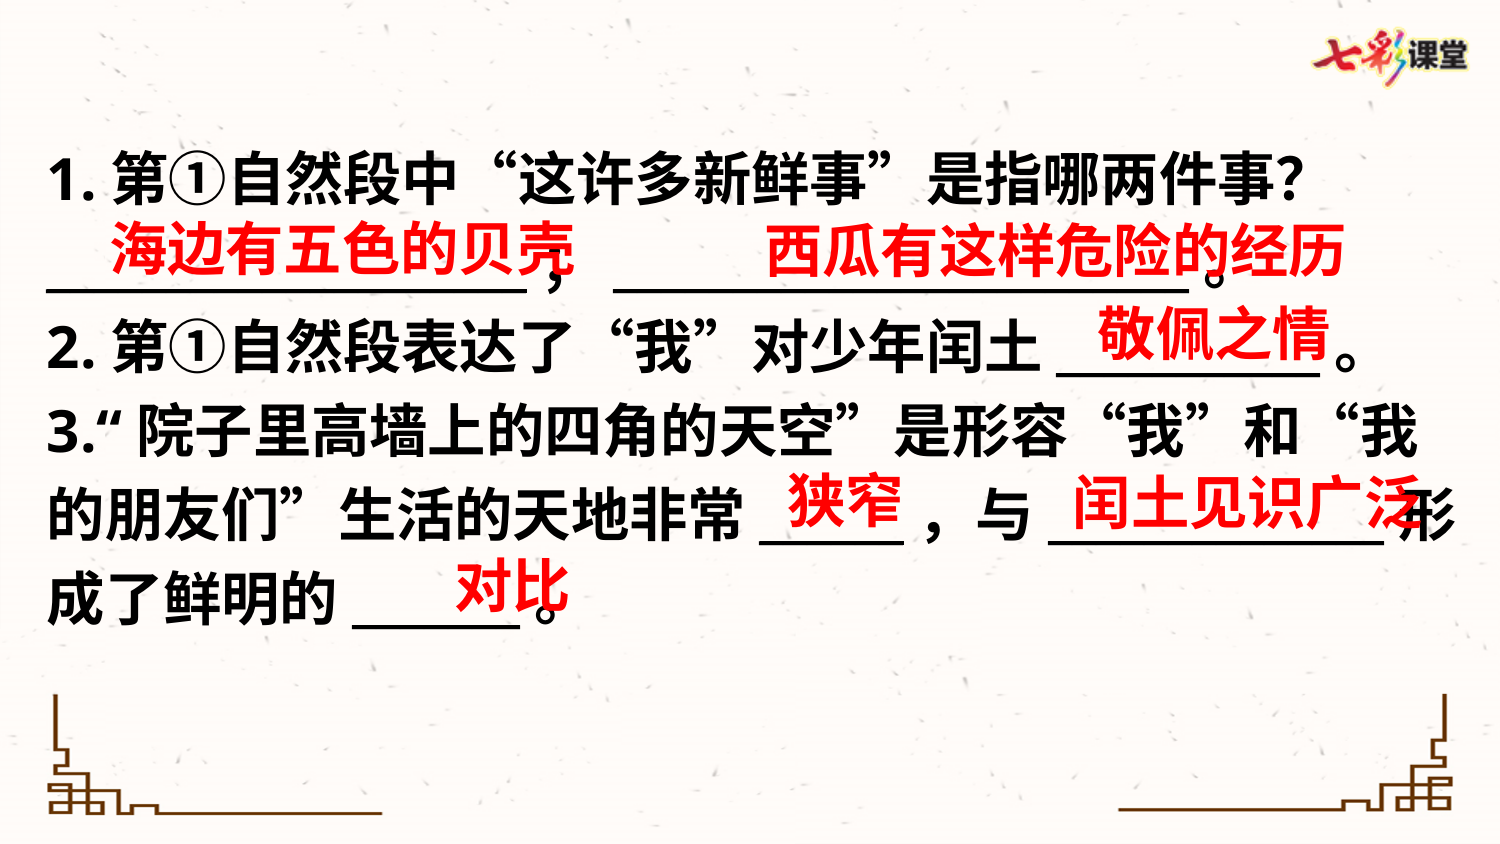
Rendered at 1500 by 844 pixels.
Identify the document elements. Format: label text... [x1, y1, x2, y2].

text_box 西瓜有这样危险的经历 [749, 207, 1379, 292]
text_box 1.第①自然段中“这许多新鲜事”是指哪两件事？ ____________________；________________________。 2.第①自然段表达了“我”对少年闰土___________。 3.“院子里高墙上的四角的天空”是形容“我”和“我的朋友们”生活的天地非常______，与______________形成了鲜明的_______。 [32, 120, 1480, 640]
picture [0, 0, 1500, 844]
text_box 海边有五色的贝壳 [94, 204, 620, 290]
text_box 闰土见识广泛 [1058, 458, 1446, 544]
text_box 敬佩之情 [1083, 289, 1385, 375]
text_box 对比 [439, 542, 624, 627]
text_box 狭窄 [772, 456, 1032, 542]
